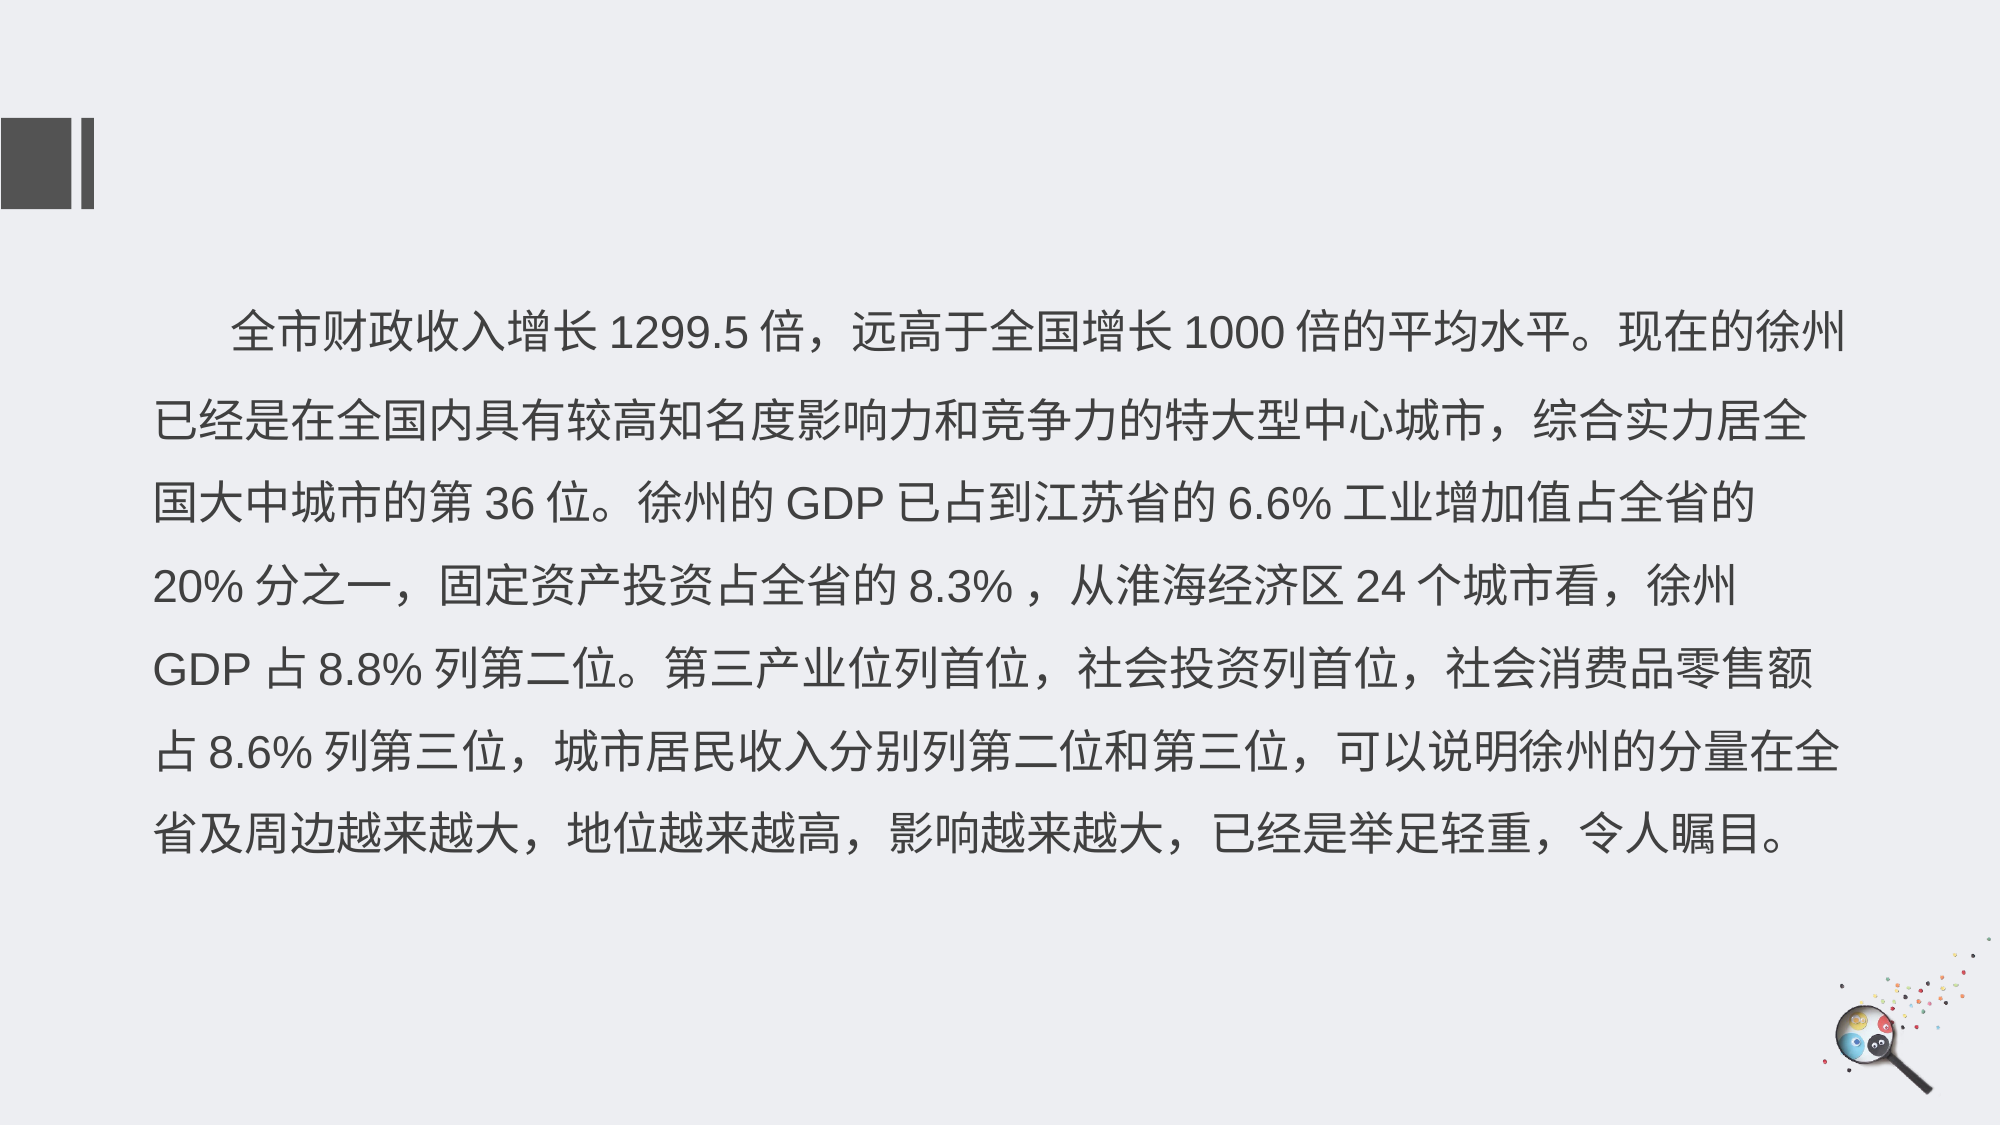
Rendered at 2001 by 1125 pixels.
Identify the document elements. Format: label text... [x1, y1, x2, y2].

picture [1808, 932, 1993, 1103]
list 全市财政收入增长1299.5倍，远高于全国增长1000倍的平均水平。现在的徐州已经是在全国内具有较高知名度影响力和竞争力的特大型中心城市，综合实力居全国大中城市的第36位。徐州的GDP已占到江苏省的6.6%工业增加值占全省的20%分之一，固定资产投资占全省的8.3%，从淮海经济区24个城市看，徐州GDP占8.8%列第二位。第三产业位列首位，社会投资列首位，社会消费品零售额占8.6%列第三位，城市居民收入分别列第二位和第三位，可以说明徐州的分量在全省及周边越来越大，地位越来越高，影响越来越大，已经是举足轻重，令人瞩目。 [137, 218, 1863, 932]
